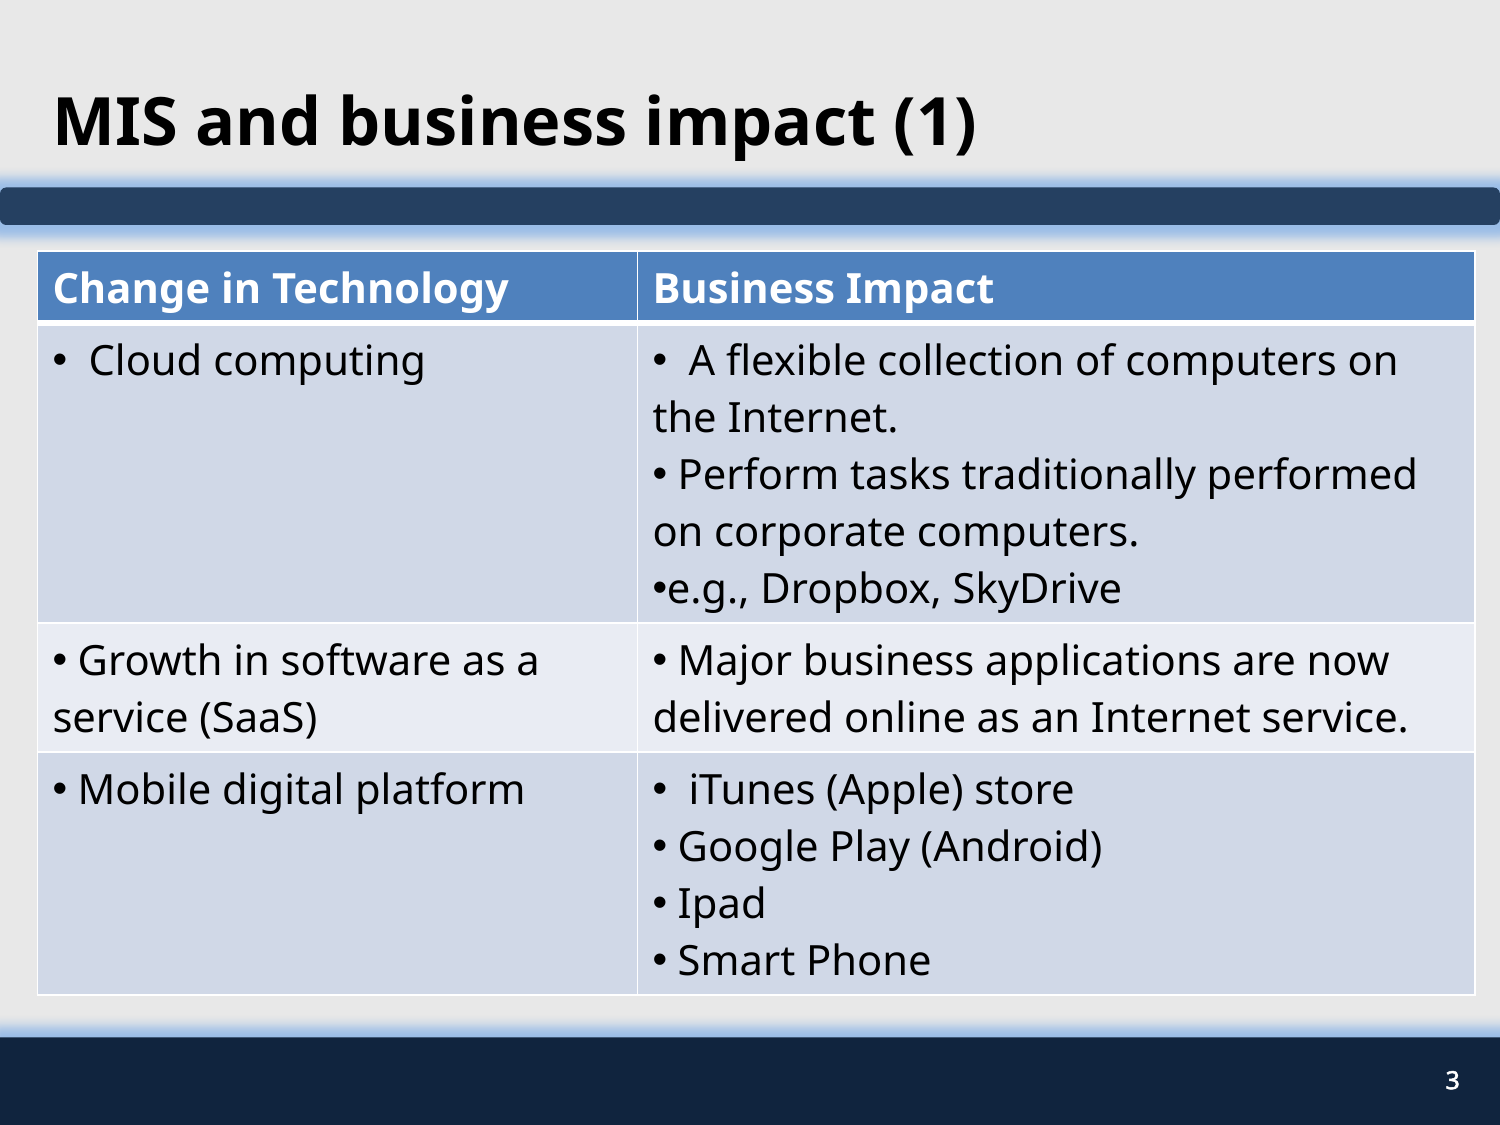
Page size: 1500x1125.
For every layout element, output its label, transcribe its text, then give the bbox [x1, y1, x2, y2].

slide_number 3 [1412, 1050, 1475, 1113]
table_header Business Impact [638, 252, 1474, 320]
table_cell A flexible collection of computers on the Internet. Perform tasks traditionally performed on corporate computers. e.g., Dropbox, SkyDrive [638, 326, 1474, 622]
table_cell Cloud computing [38, 326, 637, 622]
table_header Change in Technology [38, 252, 637, 320]
table_cell Major business applications are now delivered online as an Internet service. [638, 624, 1474, 751]
title MIS and business impact (1) [37, 62, 1338, 176]
table_cell Growth in software as a service (SaaS) [38, 624, 637, 751]
table_cell iTunes (Apple) store Google Play (Android) Ipad Smart Phone [638, 753, 1474, 994]
table_cell Mobile digital platform [38, 753, 637, 994]
